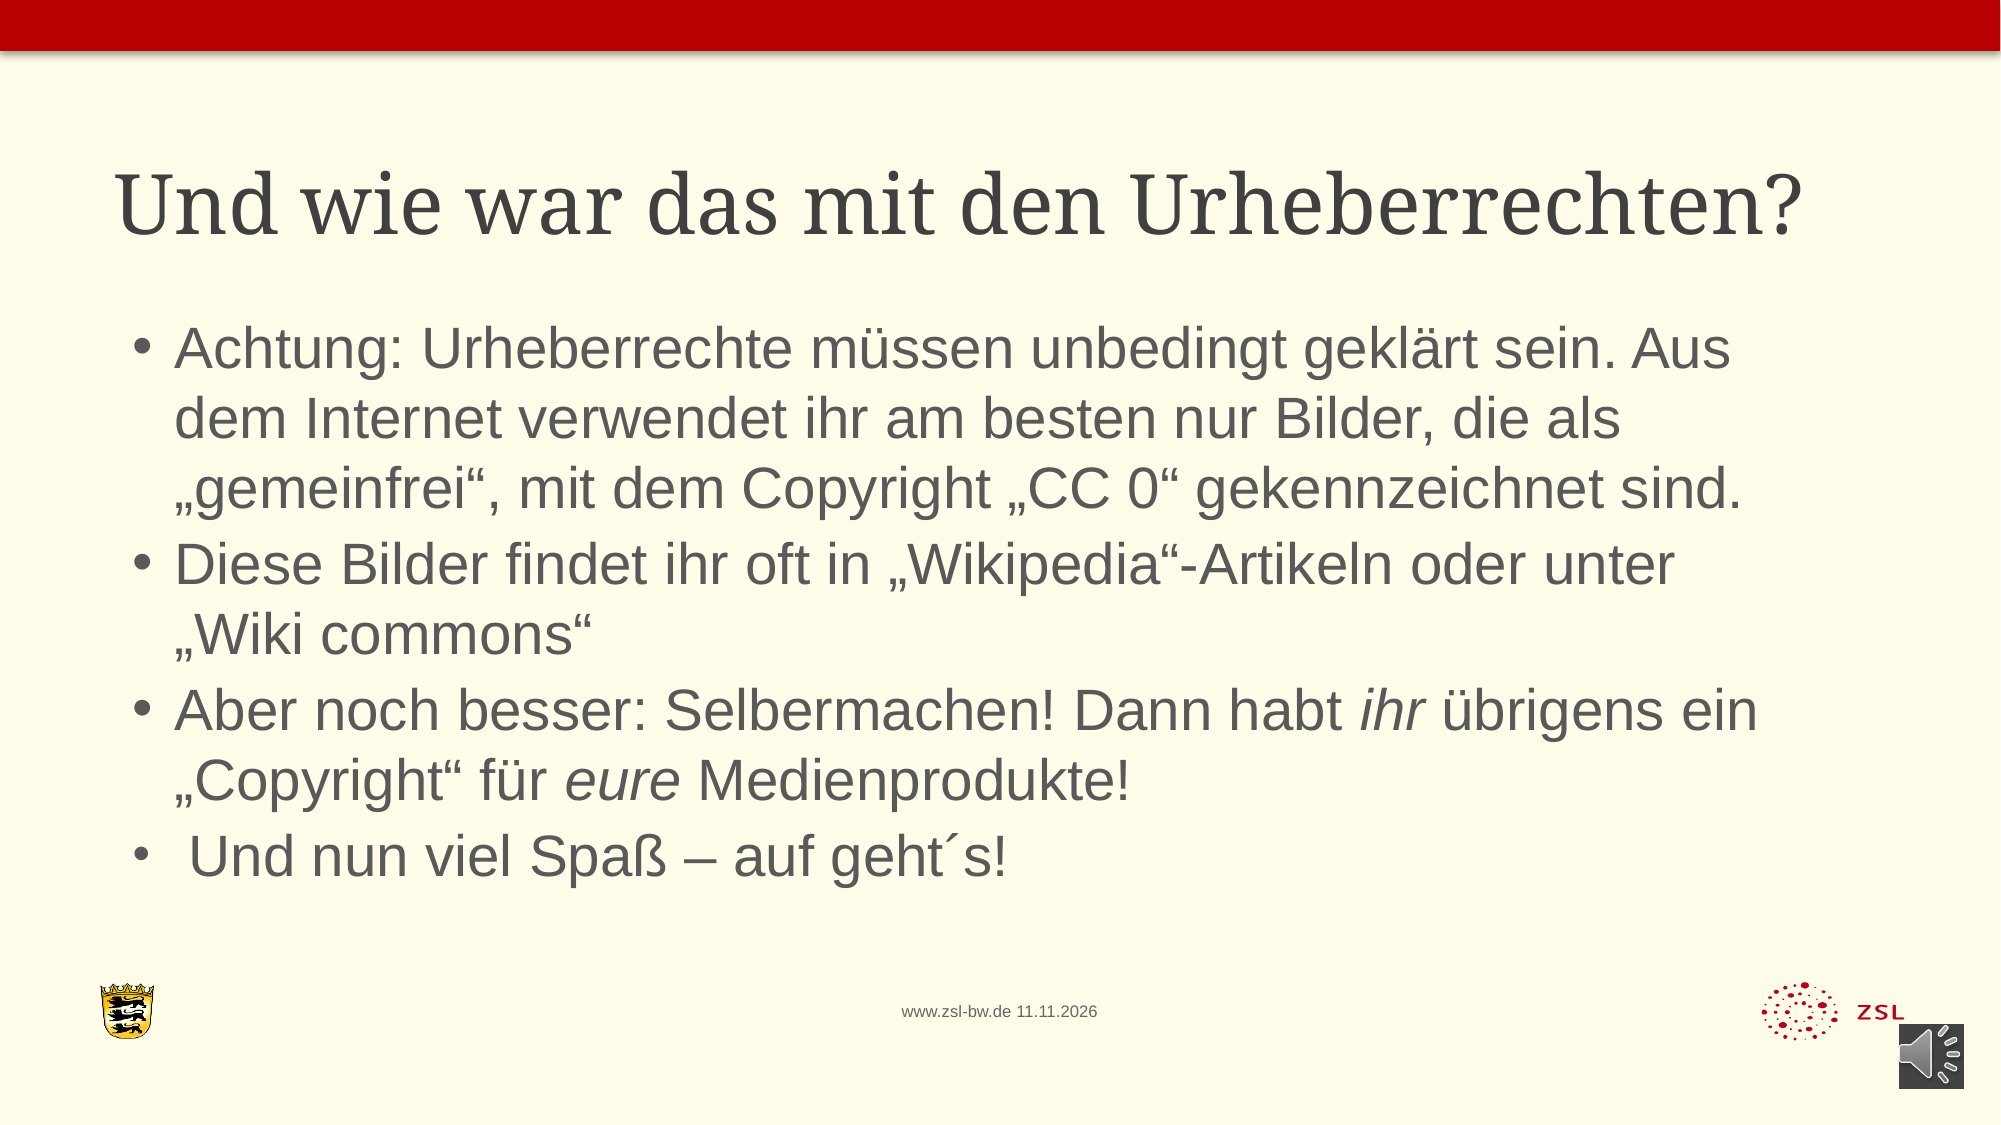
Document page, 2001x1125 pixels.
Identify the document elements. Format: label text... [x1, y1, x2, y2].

picture [98, 981, 156, 1041]
picture [1760, 981, 1965, 1090]
title Und wie war das mit den Urheberrechten? [99, 113, 1900, 289]
list Achtung: Urheberrechte müssen unbedingt geklärt sein. Aus dem Internet verwendet ihr am besten nur Bilder, die als „gemeinfrei“, mit dem Copyright „CC 0“ gekennzeichnet sind. Diese Bilder findet ihr oft in „Wikipedia“-Artikeln oder unter „Wiki commons“ Aber noch besser: Selbermachen! Dann habt ihr übrigens ein „Copyright“ für eure Medienprodukte! Und nun viel Spaß – auf geht´s! [99, 302, 1790, 1012]
